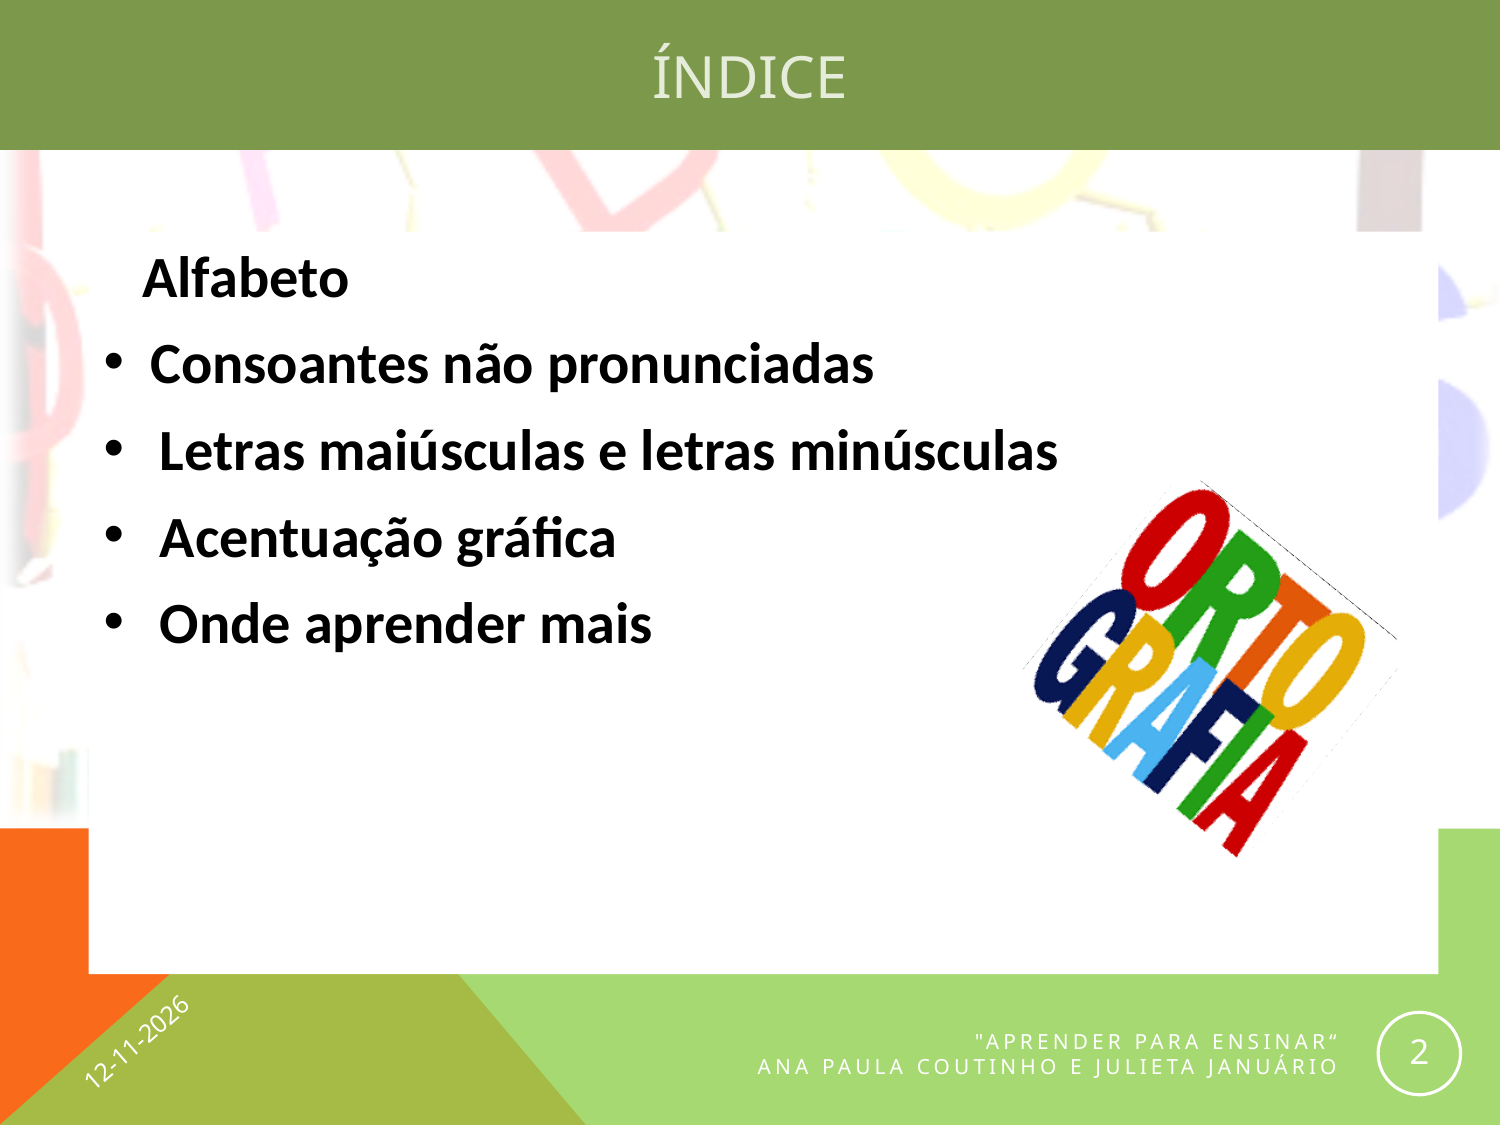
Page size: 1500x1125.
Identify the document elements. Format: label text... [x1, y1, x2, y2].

title Índice [0, 0, 1500, 150]
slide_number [65, 849, 357, 1109]
slide_number 2 [1376, 1010, 1463, 1097]
picture [1019, 477, 1403, 859]
footer "Aprender para ensinar“ Ana Paula Coutinho e Julieta Januário [577, 1031, 1352, 1076]
list Alfabeto Consoantes não pronunciadas Letras maiúsculas e letras minúsculas Acentuação gráfica Onde aprender mais [88, 231, 1439, 975]
